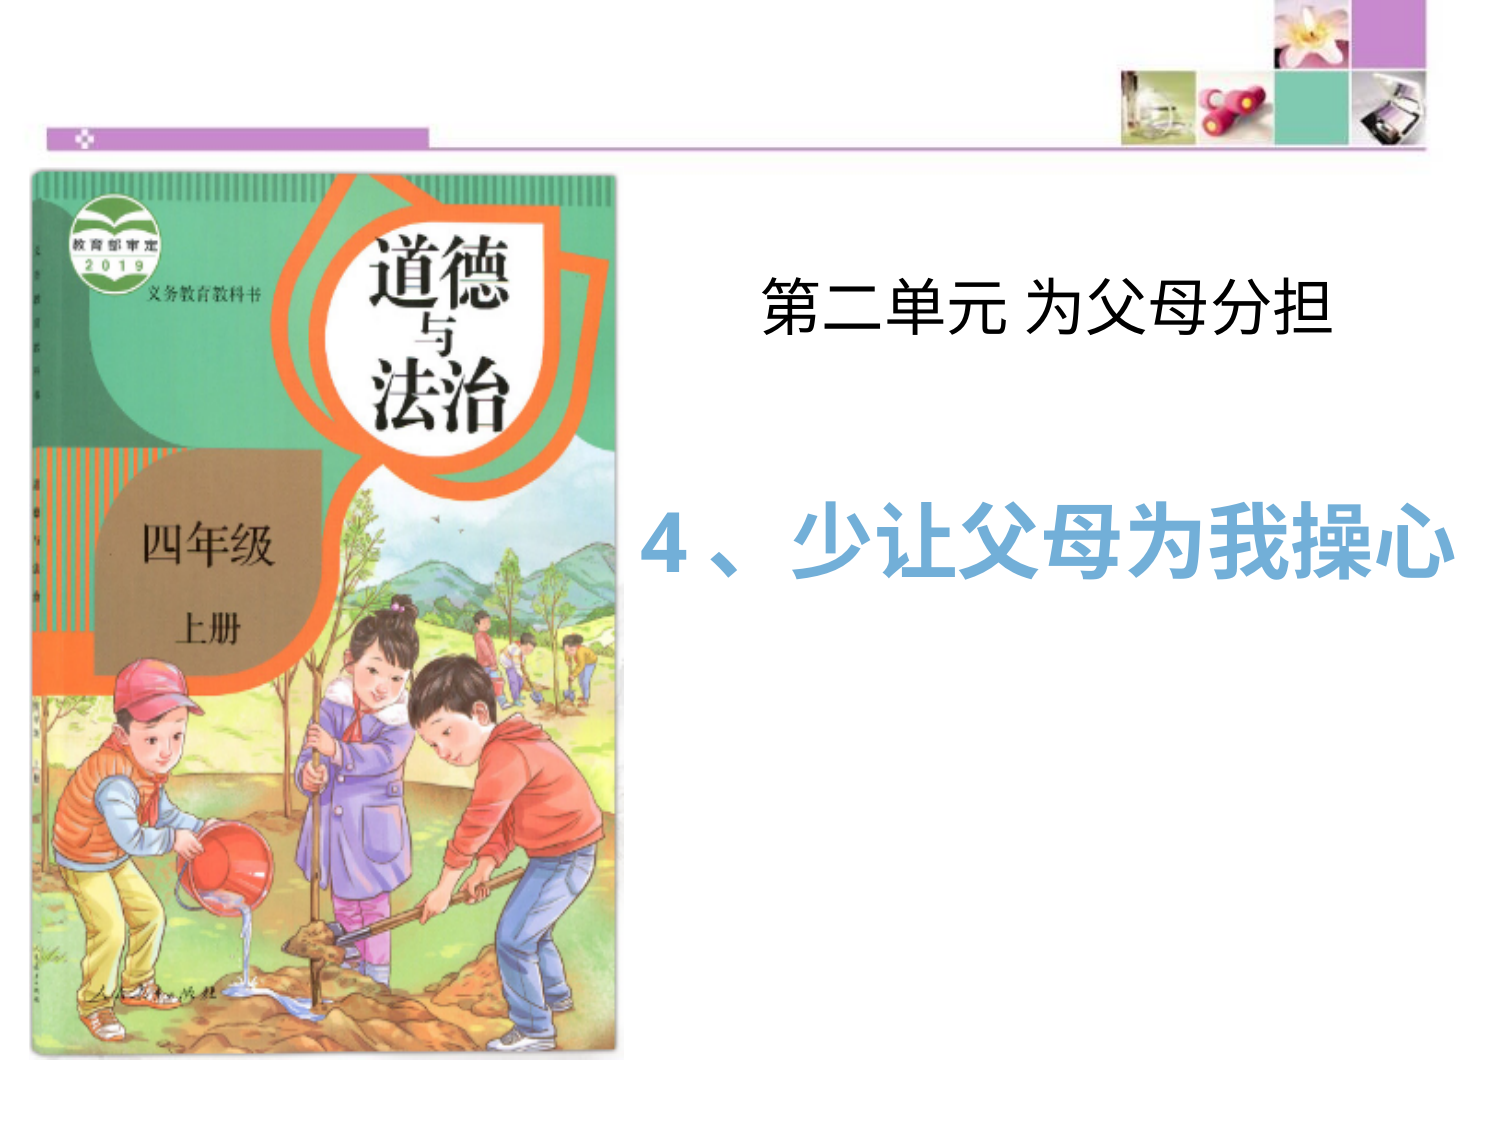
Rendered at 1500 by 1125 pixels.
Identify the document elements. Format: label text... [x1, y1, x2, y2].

picture [0, 0, 1500, 1125]
text_box 4、少让父母为我操心 [628, 481, 1472, 597]
text_box 第二单元 为父母分担 [744, 260, 1351, 351]
